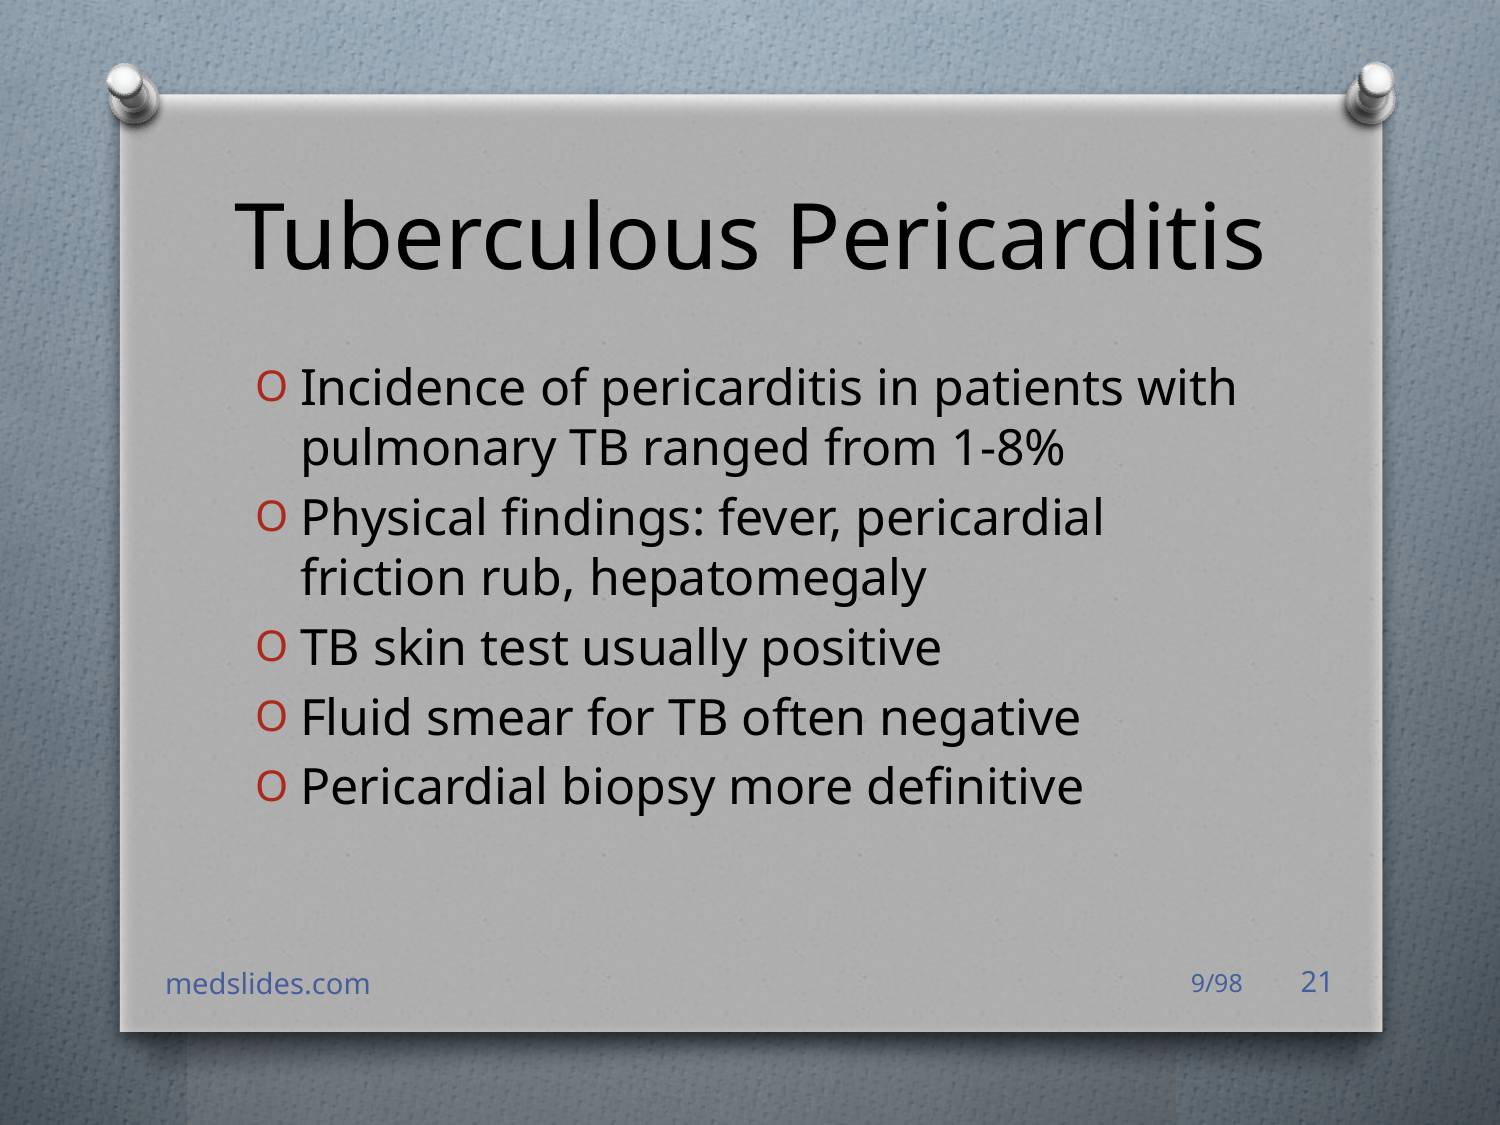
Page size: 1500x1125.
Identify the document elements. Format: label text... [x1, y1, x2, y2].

picture [1317, 35, 1439, 156]
picture [75, 29, 198, 153]
slide_number 9/98 [1059, 952, 1258, 1013]
title Tuberculous Pericarditis [179, 134, 1323, 332]
slide_number 21 [1258, 952, 1350, 1013]
list Incidence of pericarditis in patients with pulmonary TB ranged from 1-8% Physical findings: fever, pericardial friction rub, hepatomegaly TB skin test usually positive Fluid smear for TB often negative Pericardial biopsy more definitive [240, 347, 1257, 939]
footer medslides.com [150, 952, 1059, 1013]
